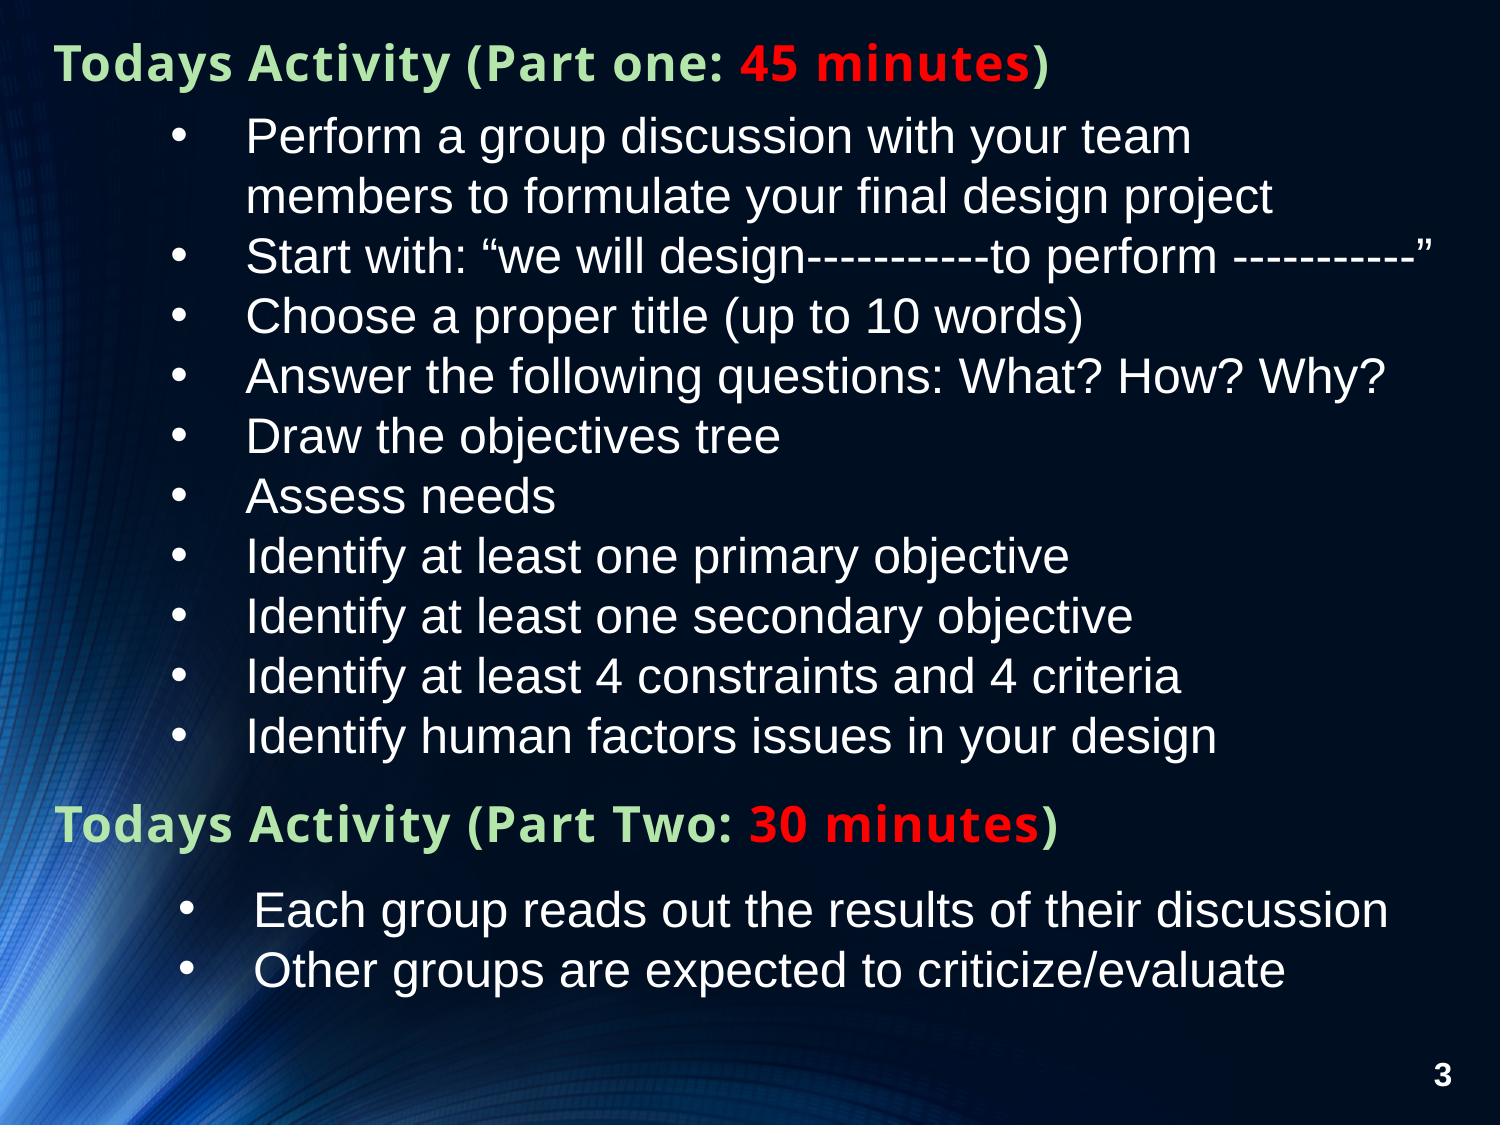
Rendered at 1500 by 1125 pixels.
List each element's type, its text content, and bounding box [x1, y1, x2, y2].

picture [0, 0, 1500, 1125]
text_box Perform a group discussion with your team members to formulate your final design project Start with: “we will design-----------to perform -----------” Choose a proper title (up to 10 words) Answer the following questions: What? How? Why? Draw the objectives tree Assess needs Identify at least one primary objective Identify at least one secondary objective Identify at least 4 constraints and 4 criteria Identify human factors issues in your design [155, 96, 1471, 772]
title Todays Activity (Part one: 45 minutes) [38, 0, 1244, 101]
text_box Todays Activity (Part Two: 30 minutes) [39, 753, 1244, 861]
text_box Each group reads out the results of their discussion Other groups are expected to criticize/evaluate [163, 869, 1405, 1005]
slide_number 3 [1364, 1050, 1468, 1096]
